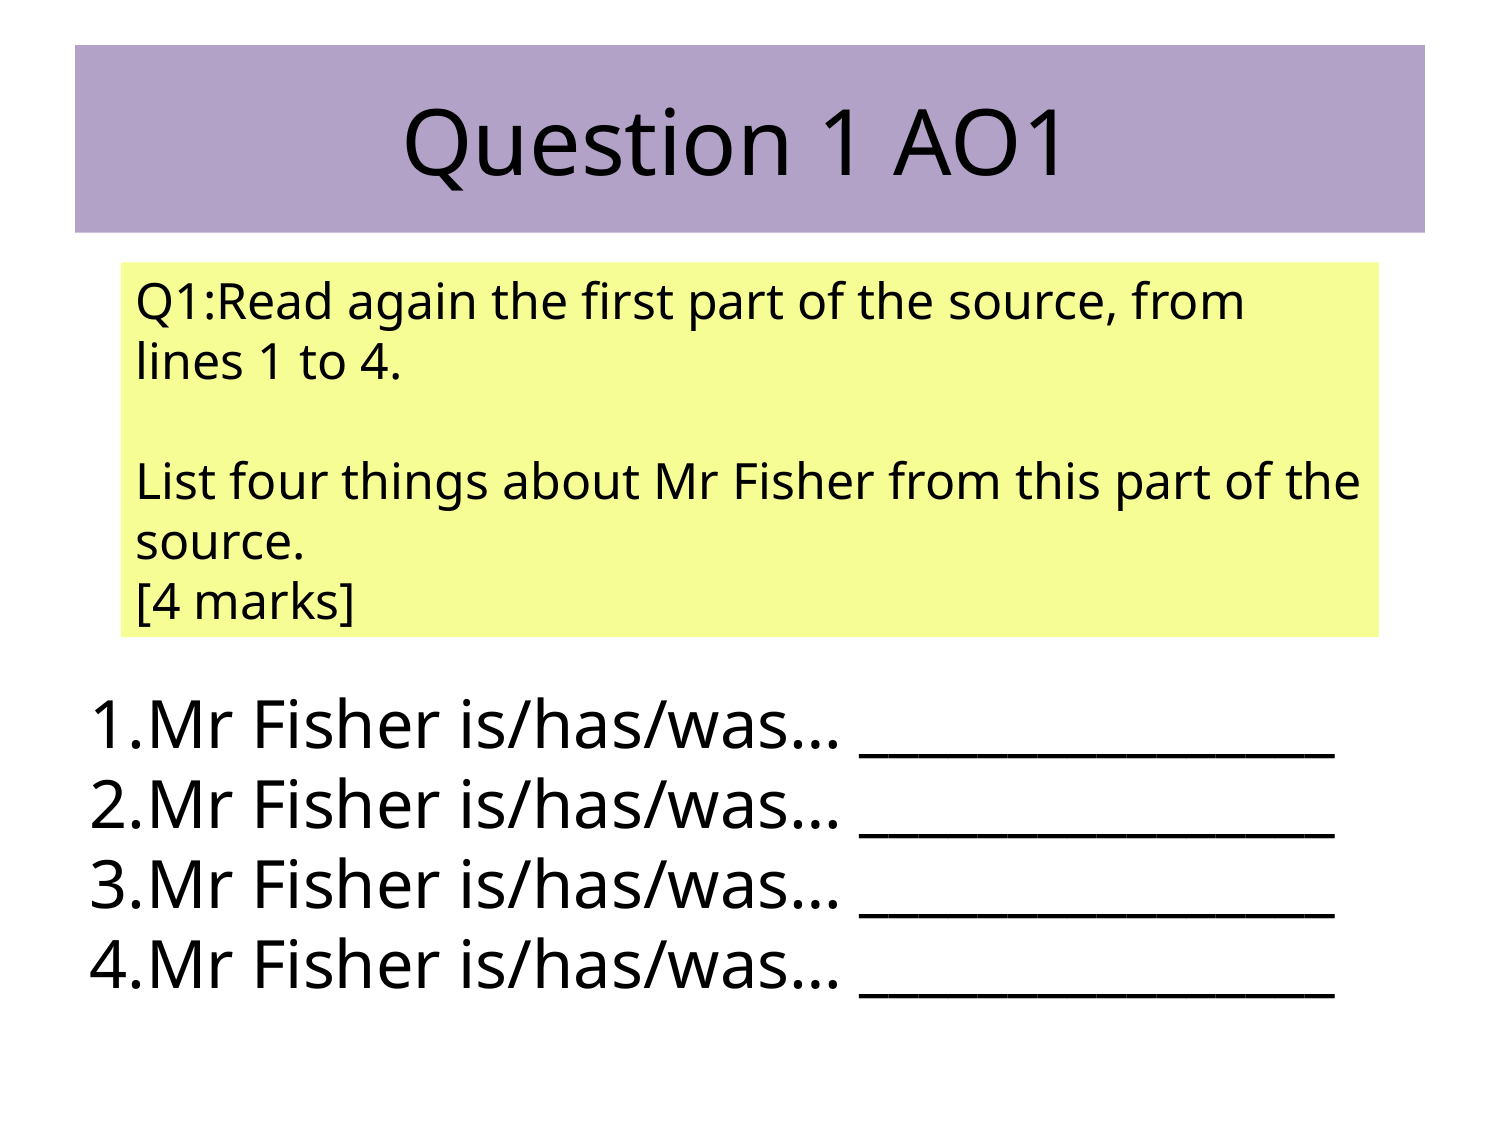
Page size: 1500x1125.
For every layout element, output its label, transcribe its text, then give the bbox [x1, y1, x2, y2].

title Question 1 AO1 [75, 45, 1425, 233]
list [75, 262, 1425, 674]
text_box Q1:Read again the first part of the source, from lines 1 to 4. List four things about Mr Fisher from this part of the source. [4 marks] [120, 262, 1379, 638]
text_box Mr Fisher is/has/was… ________________ Mr Fisher is/has/was… ________________ Mr Fisher is/has/was… ________________ Mr Fisher is/has/was… ________________ [74, 674, 1425, 1125]
